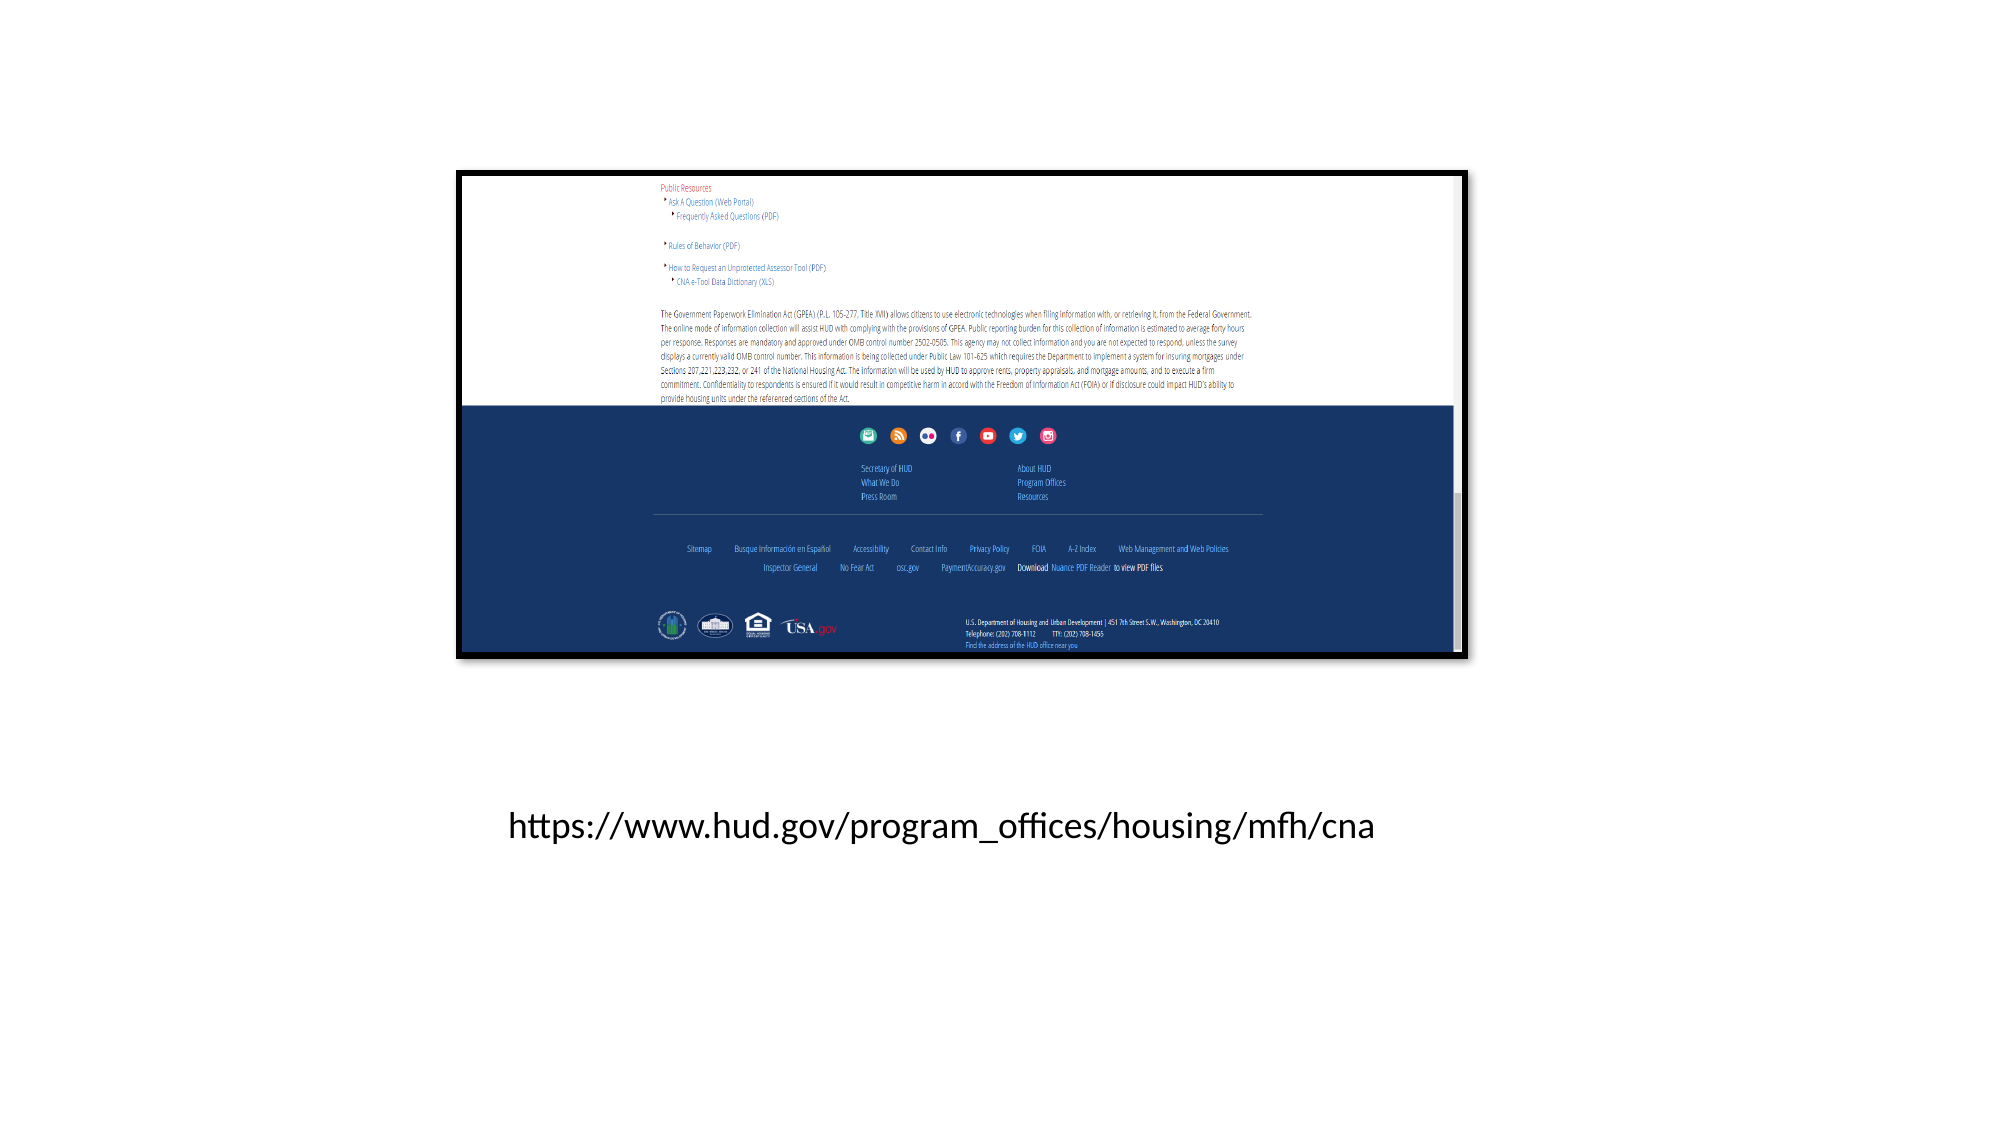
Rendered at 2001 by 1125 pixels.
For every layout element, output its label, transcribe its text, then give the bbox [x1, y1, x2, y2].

text_box https://www.hud.gov/program_offices/housing/mfh/cna [493, 793, 1391, 854]
picture [461, 176, 1462, 653]
